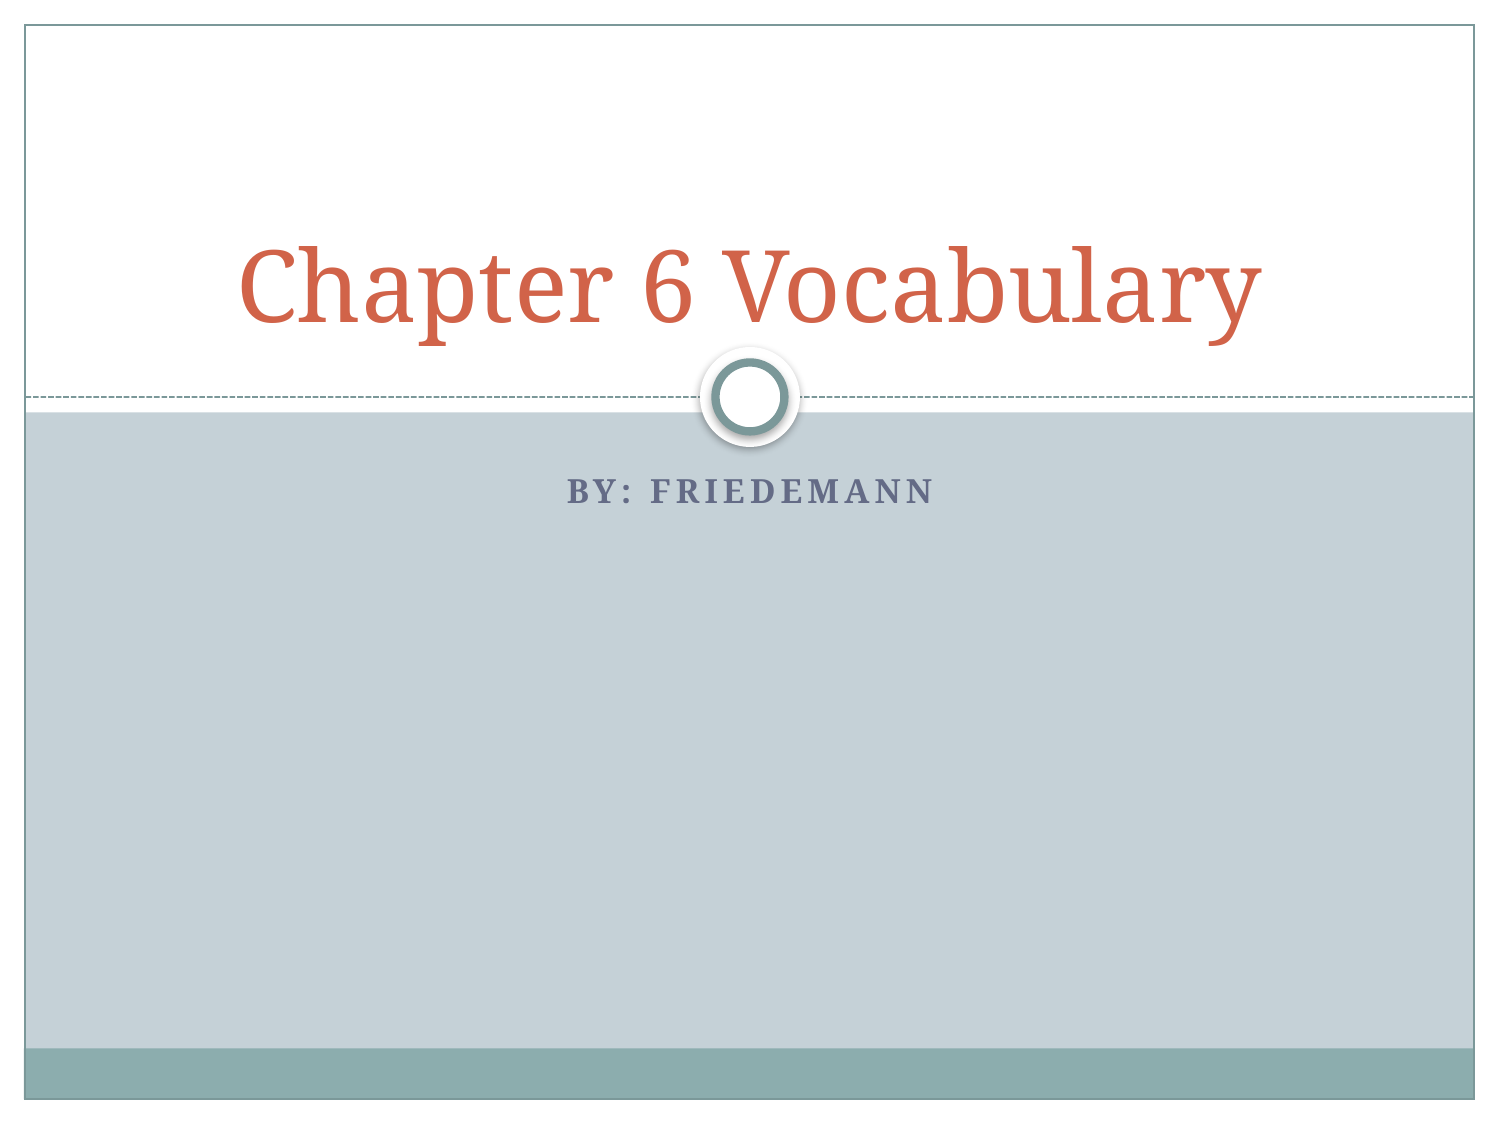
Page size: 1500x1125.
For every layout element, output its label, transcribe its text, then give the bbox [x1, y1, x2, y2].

subtitle By: Friedemann [225, 462, 1275, 750]
title Chapter 6 Vocabulary [112, 62, 1388, 350]
